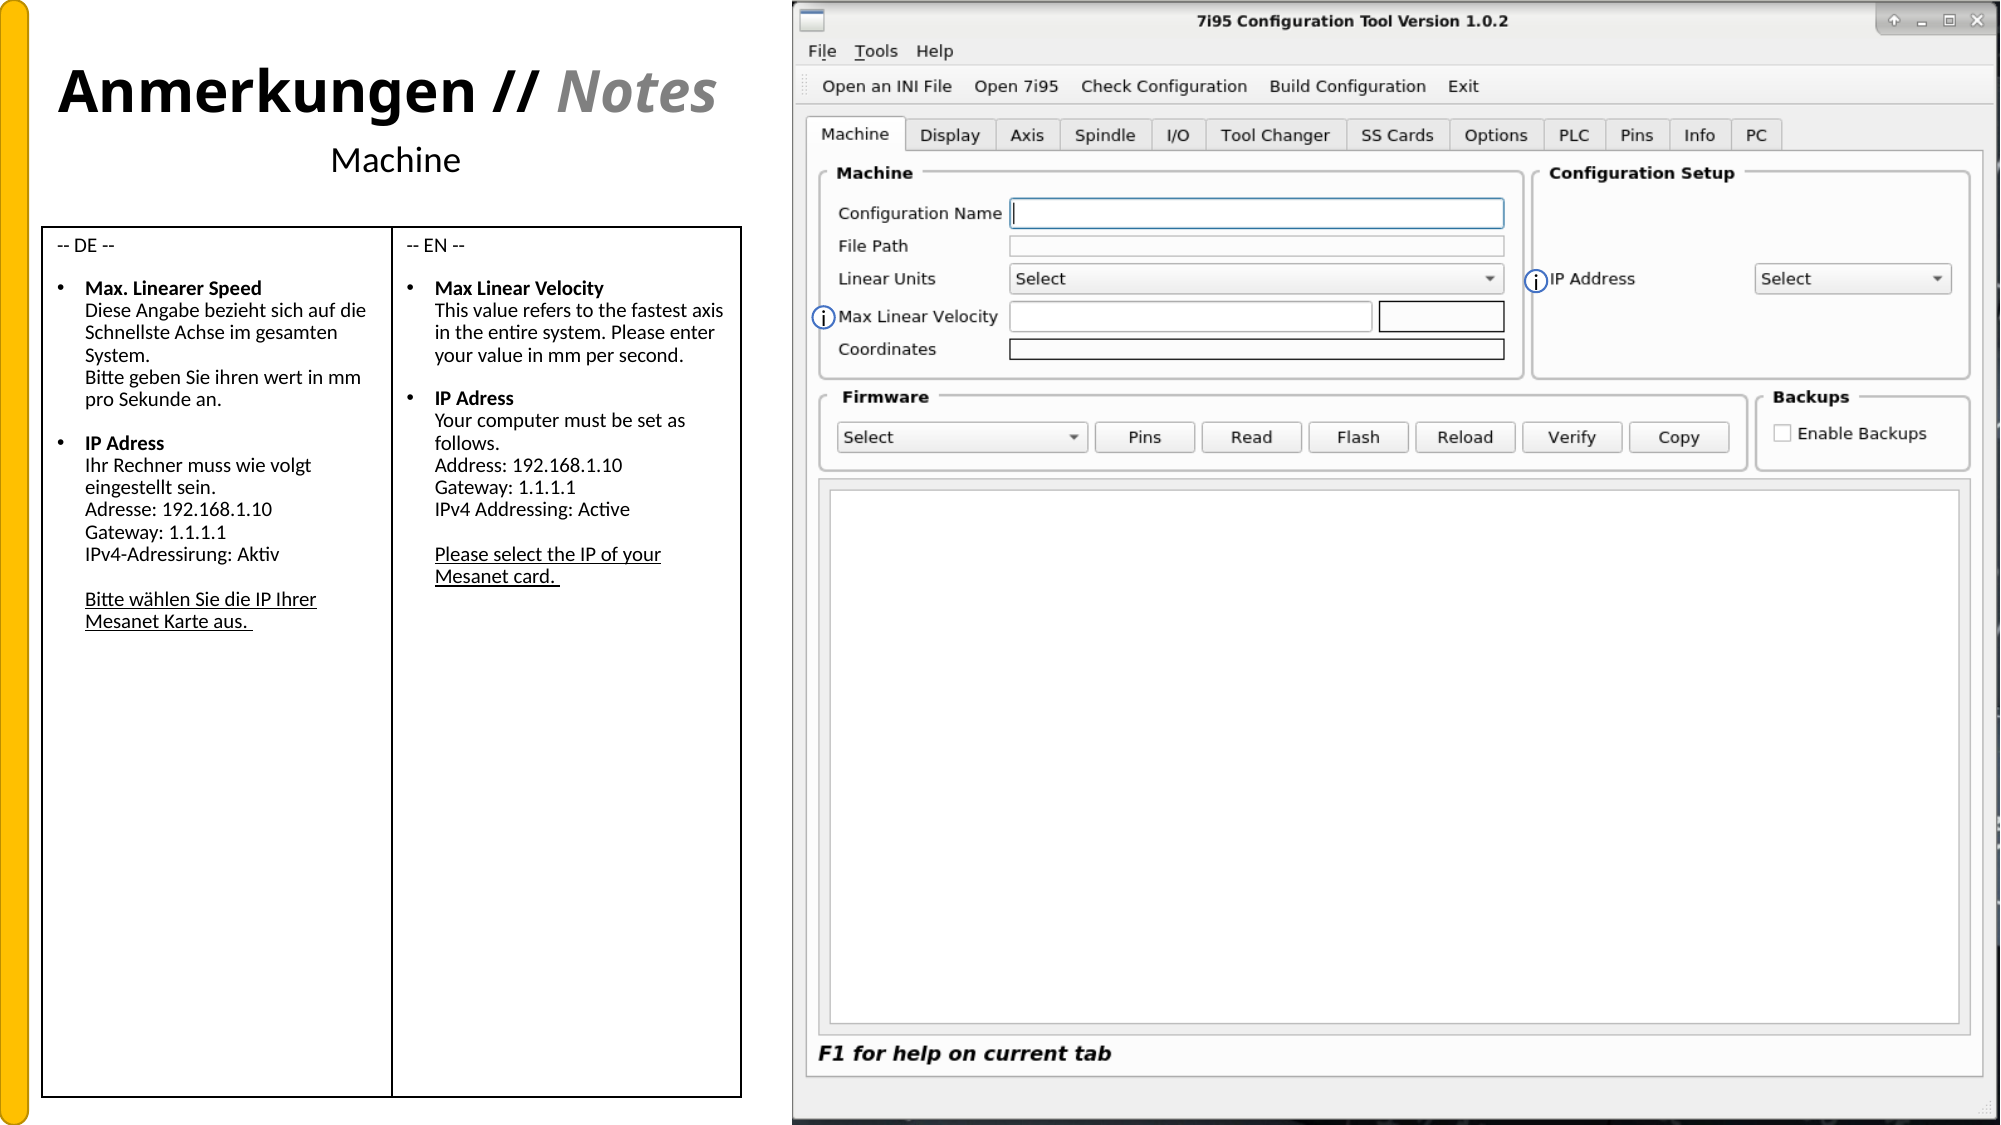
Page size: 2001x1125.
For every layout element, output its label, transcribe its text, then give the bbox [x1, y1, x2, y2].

title Anmerkungen // Notes [0, 0, 792, 132]
text_box -- EN -- Max Linear Velocity This value refers to the fastest axis in the entire system. Please enter your value in mm per second. IP Adress Your computer must be set as follows. Address: 192.168.1.10 Gateway: 1.1.1.1 IPv4 Addressing: Active Please select the IP of your Mesanet card. [391, 226, 742, 1098]
text_box [0, 189, 30, 1125]
text_box -- DE -- Max. Linearer Speed Diese Angabe bezieht sich auf die Schnellste Achse im gesamten System. Bitte geben Sie ihren wert in mm pro Sekunde an. IP Adress Ihr Rechner muss wie volgt eingestellt sein. Adresse: 192.168.1.10 Gateway: 1.1.1.1 IPv4-Adressirung: Aktiv Bitte wählen Sie die IP Ihrer Mesanet Karte aus. [41, 226, 391, 1098]
picture [792, 0, 2000, 1125]
subtitle Machine [0, 132, 792, 189]
